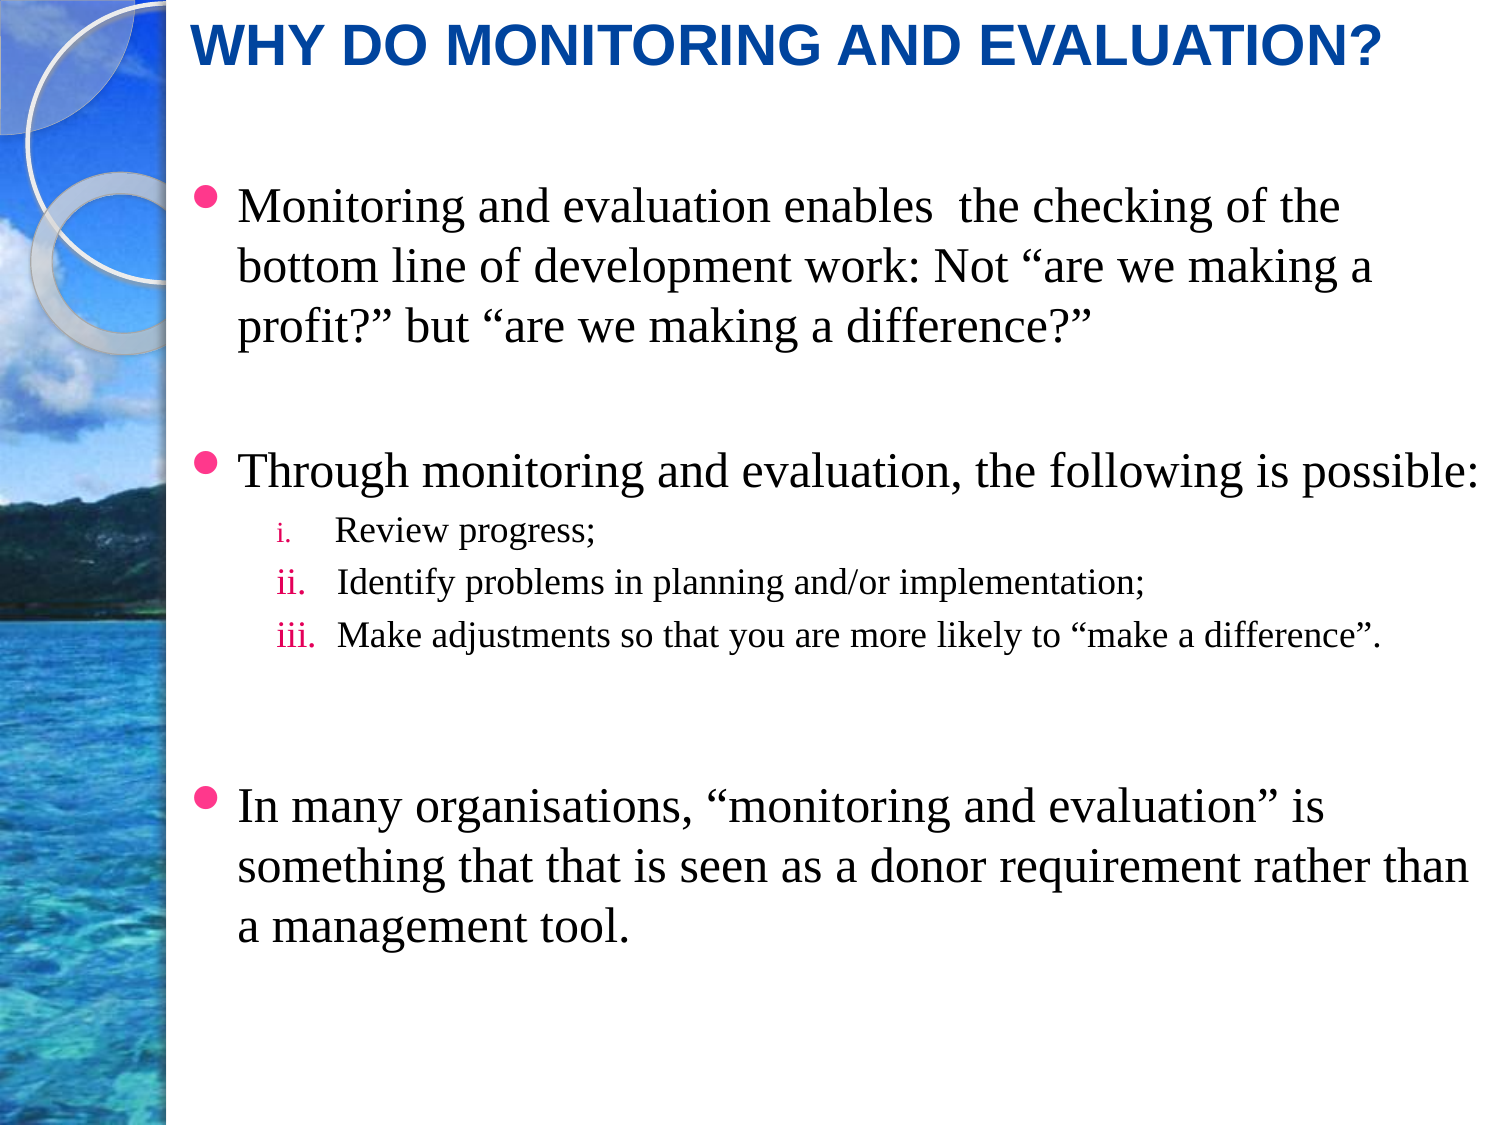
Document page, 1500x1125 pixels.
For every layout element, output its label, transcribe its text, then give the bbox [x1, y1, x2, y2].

picture [32, 13, 160, 207]
list WHY DO MONITORING AND EVALUATION? Monitoring and evaluation enables the checking of the bottom line of development work: Not “are we making a profit?” but “are we making a difference?” Through monitoring and evaluation, the following is possible: Review progress; Identify problems in planning and/or implementation; Make adjustments so that you are more likely to “make a difference”. In many organisations, “monitoring and evaluation” is something that that is seen as a donor requirement rather than a management tool. [162, 0, 1500, 963]
picture [136, 0, 162, 4]
picture [53, 240, 160, 332]
picture [0, 134, 166, 1125]
picture [62, 195, 160, 280]
